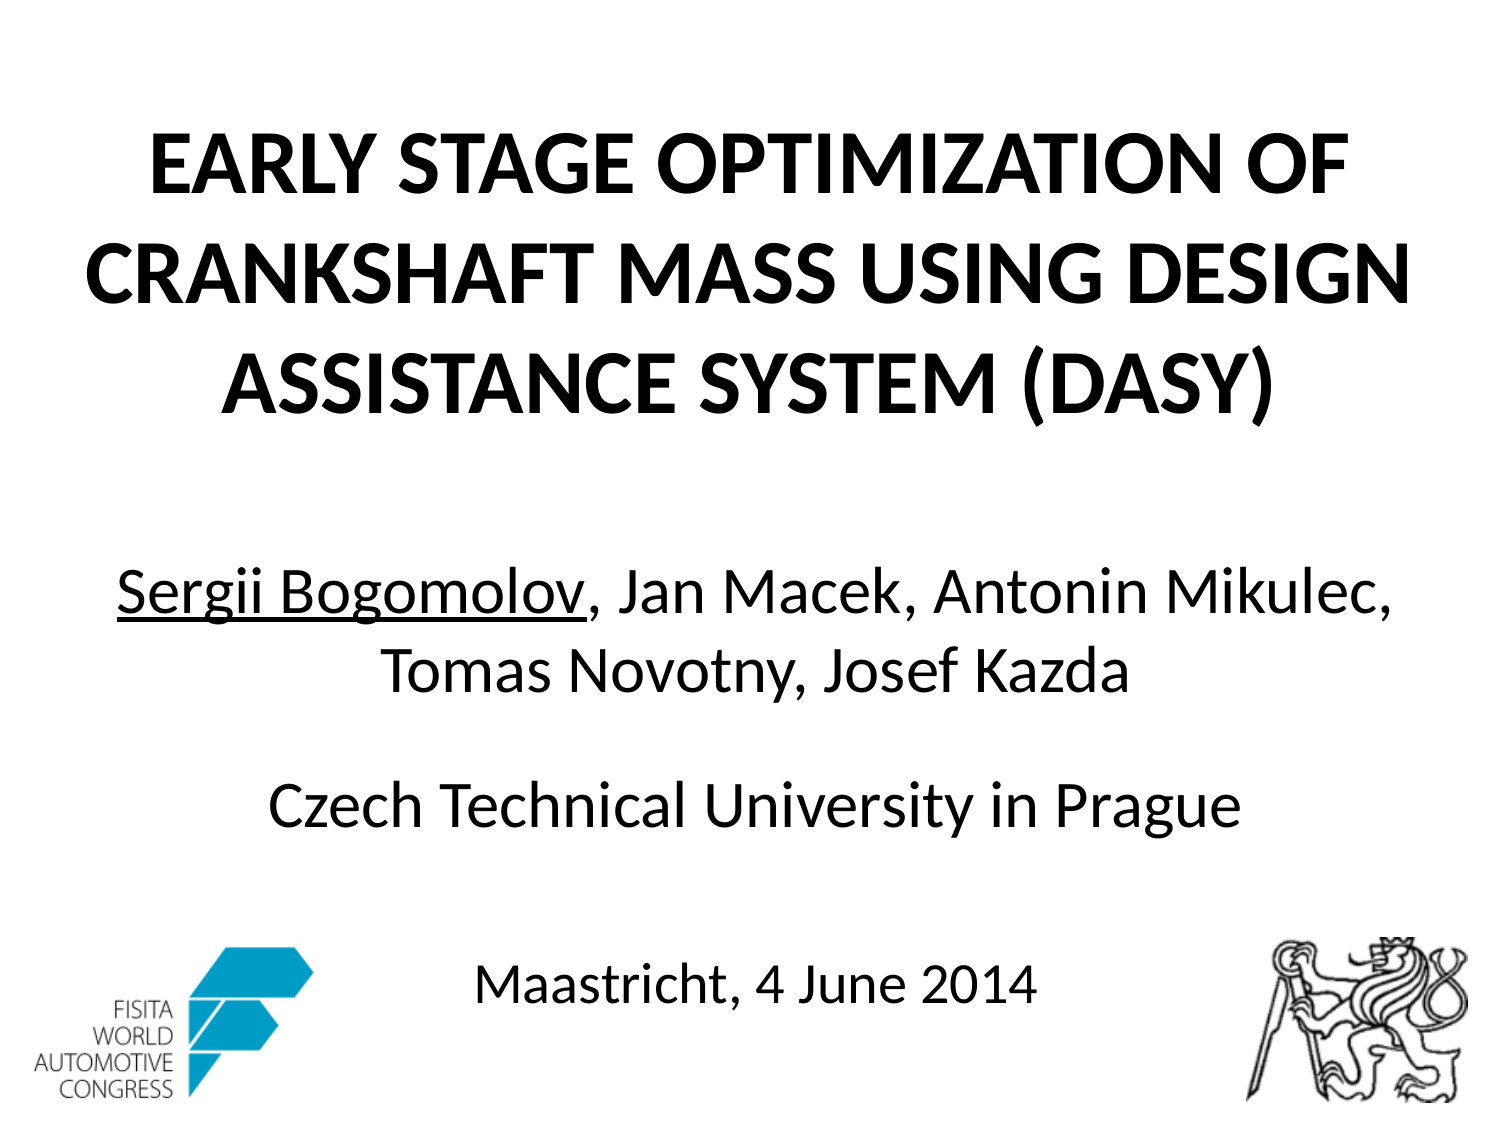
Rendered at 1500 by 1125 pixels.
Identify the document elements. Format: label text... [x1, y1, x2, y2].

picture [29, 940, 316, 1103]
subtitle Sergii Bogomolov, Jan Macek, Antonin Mikulec, Tomas Novotny, Josef Kazda Czech Technical University in Prague Maastricht, 4 June 2014 [100, 538, 1412, 1094]
title EARLY STAGE OPTIMIZATION OF CRANKSHAFT MASS USING DESIGN ASSISTANCE SYSTEM (DASY) [0, 90, 1500, 445]
picture [1246, 937, 1468, 1103]
